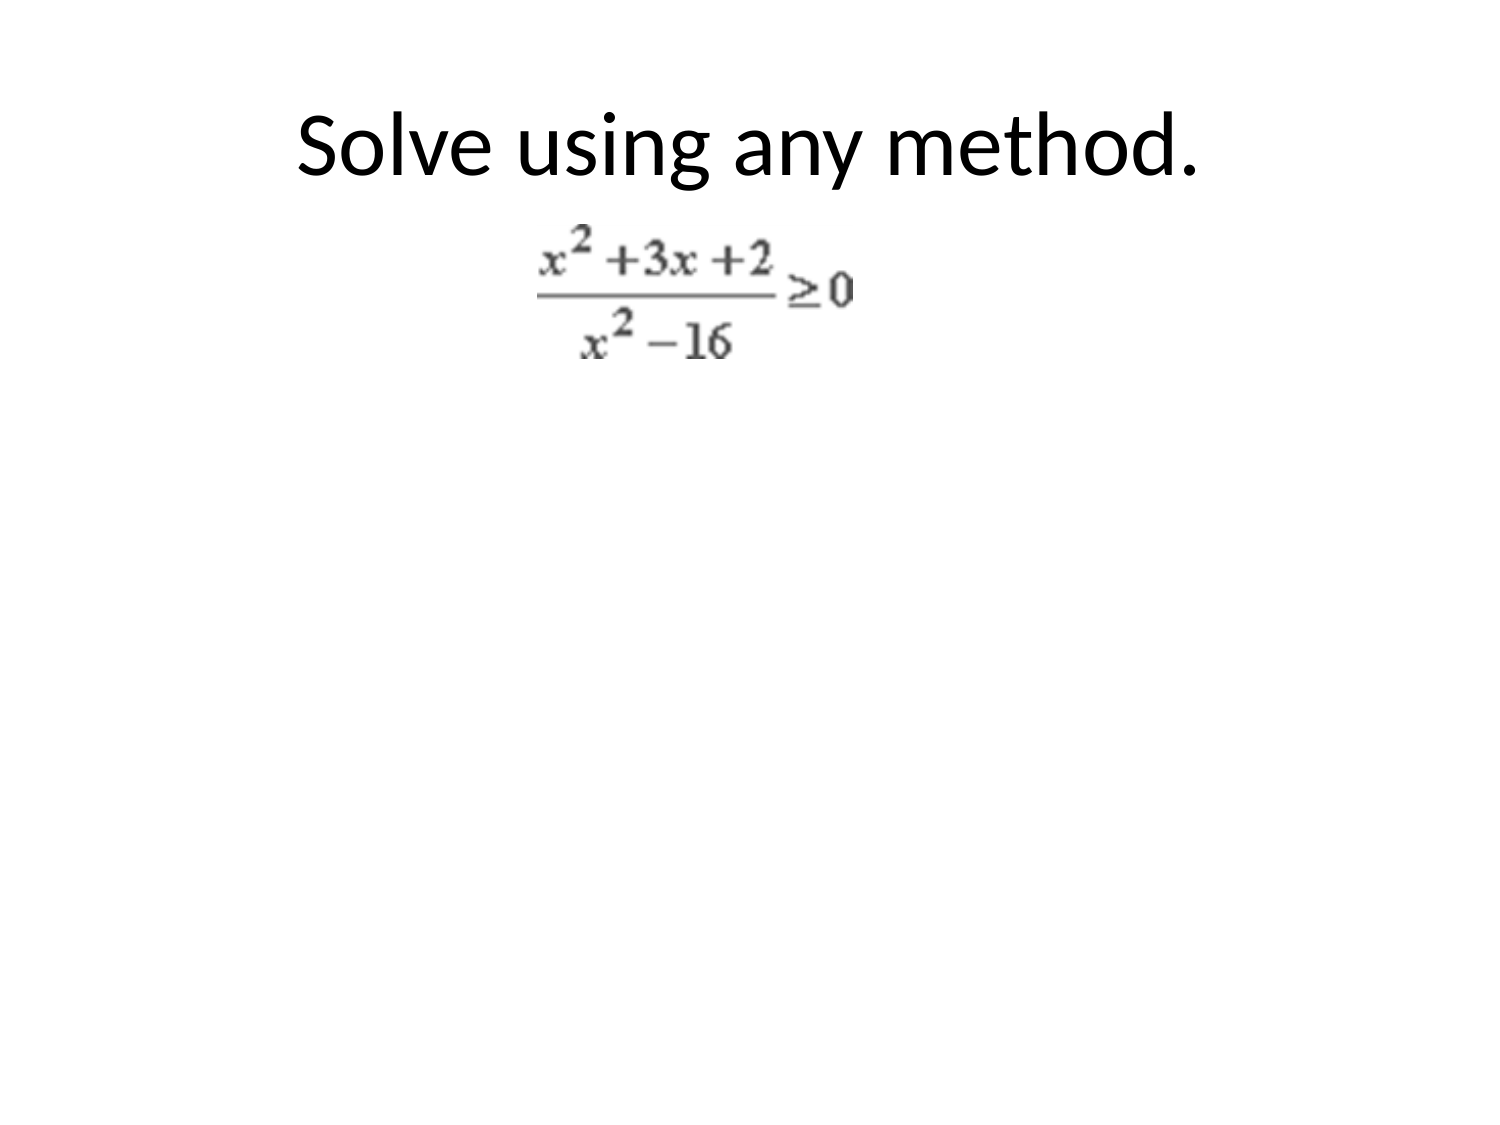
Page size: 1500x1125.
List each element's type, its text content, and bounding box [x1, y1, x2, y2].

picture [537, 224, 853, 360]
title Solve using any method. [75, 45, 1425, 233]
